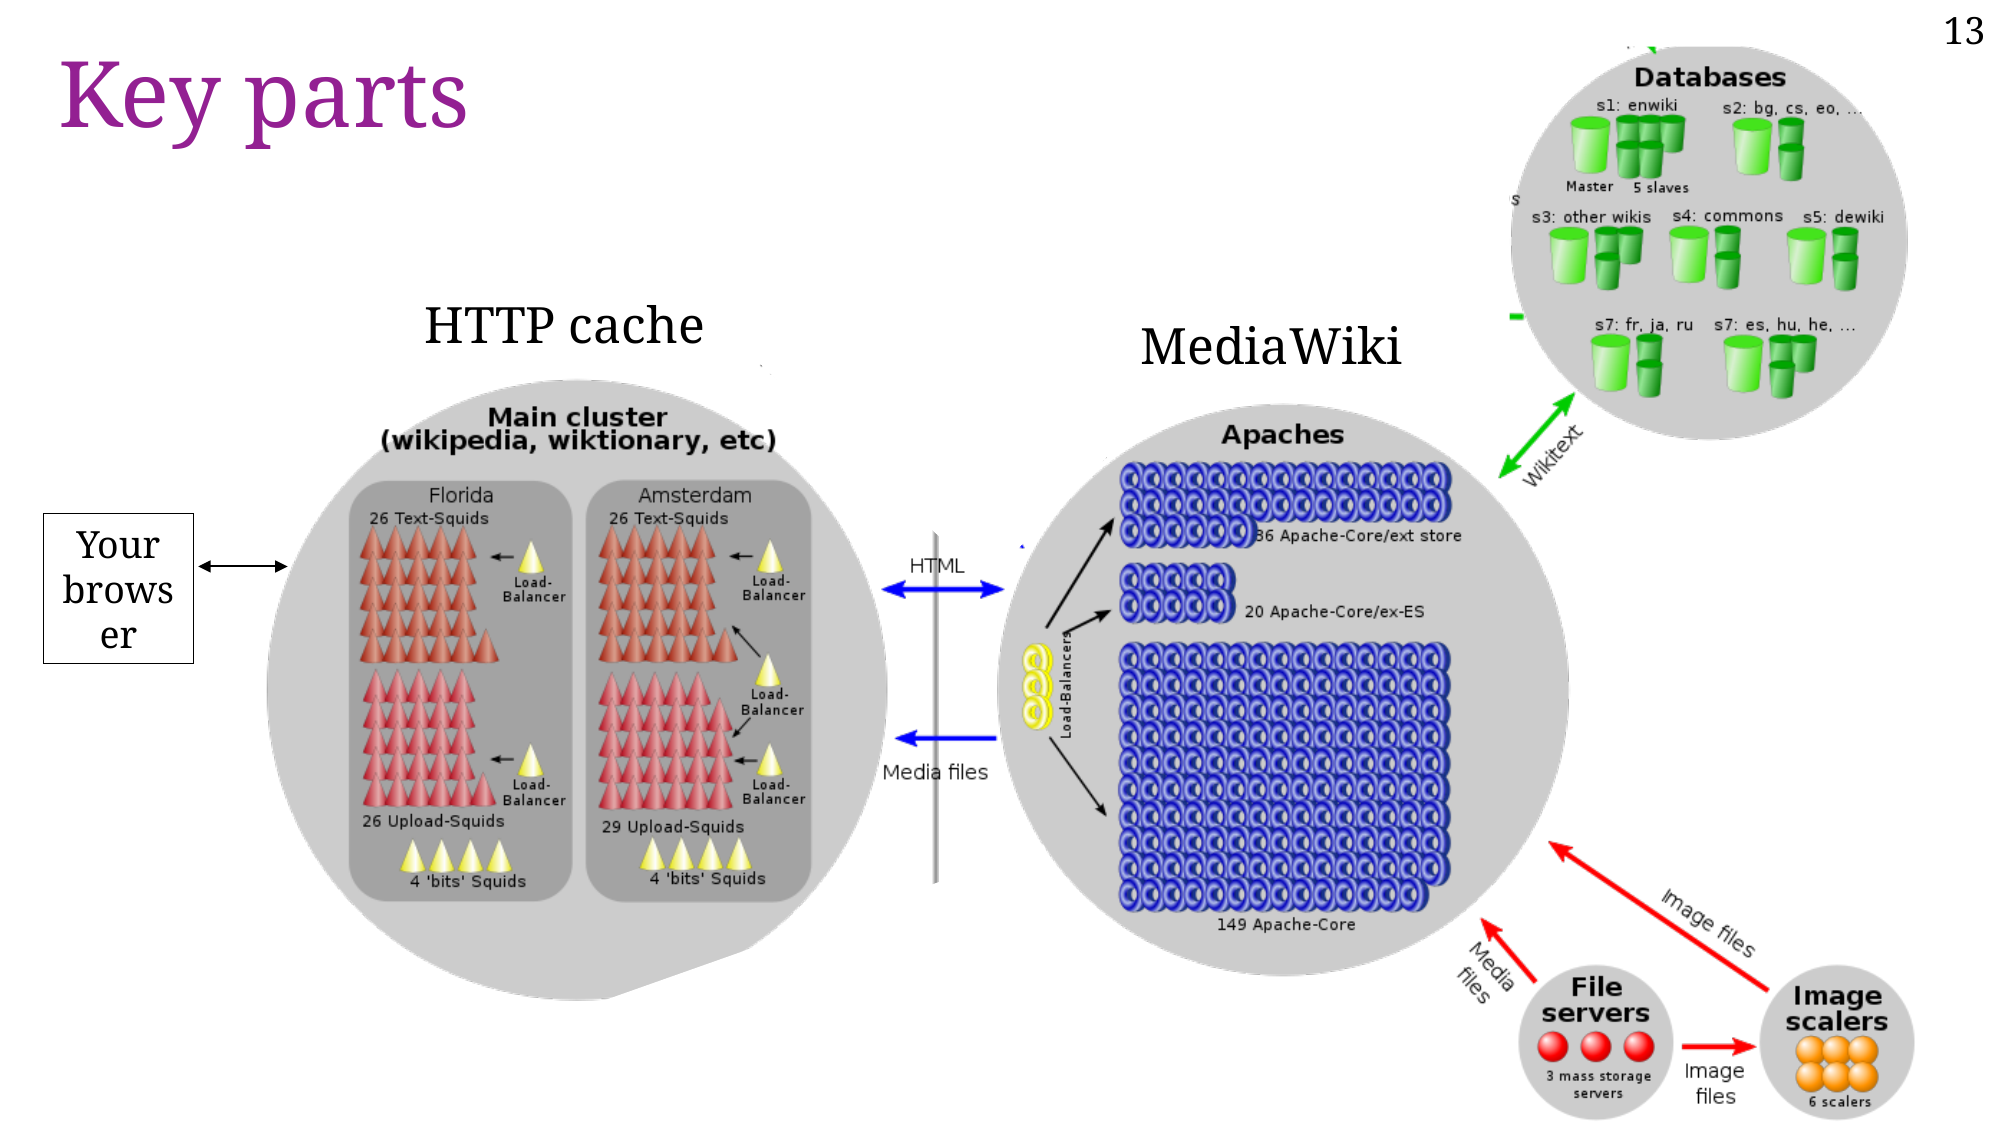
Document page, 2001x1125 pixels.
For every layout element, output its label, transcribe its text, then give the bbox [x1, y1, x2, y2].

text_box Your browser [43, 513, 179, 664]
title Key parts [43, 25, 179, 171]
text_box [179, 0, 2000, 1125]
